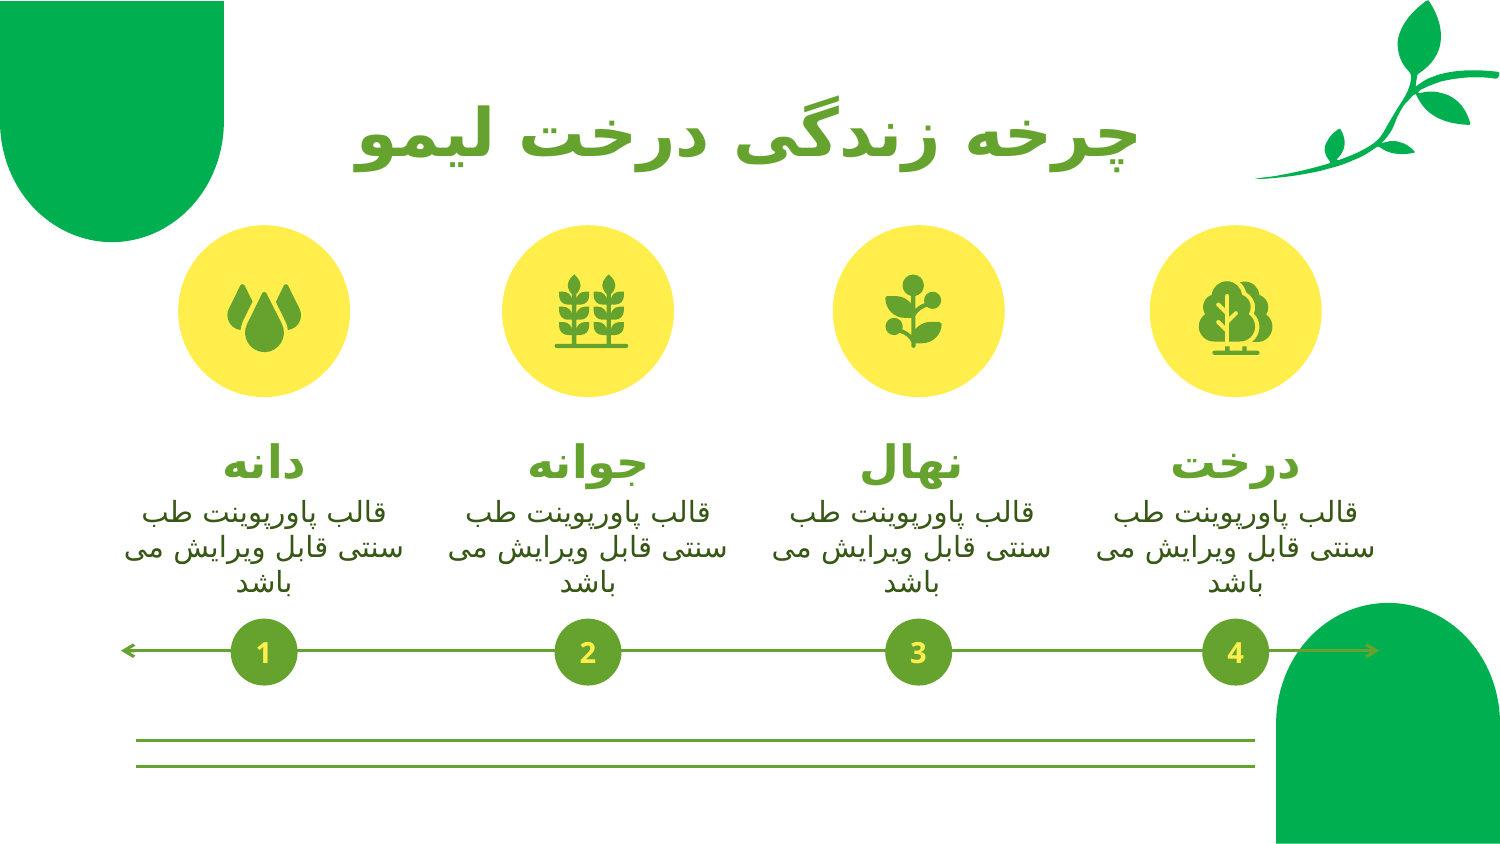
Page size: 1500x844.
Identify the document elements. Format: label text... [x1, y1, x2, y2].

text_box [178, 225, 351, 398]
text_box قالب پاورپوینت طب سنتی قابل ویرایش می باشد [102, 506, 426, 586]
text_box [832, 225, 1005, 398]
text_box قالب پاورپوینت طب سنتی قابل ویرایش می باشد [1073, 506, 1398, 586]
text_box قالب پاورپوینت طب سنتی قابل ویرایش می باشد [426, 506, 750, 586]
text_box 1 [230, 651, 298, 686]
text_box [1254, 0, 1500, 179]
text_box [1149, 225, 1322, 398]
text_box جوانه [426, 424, 750, 496]
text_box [224, 284, 305, 353]
text_box درخت [1073, 424, 1398, 496]
text_box 3 [885, 618, 953, 650]
text_box [885, 274, 942, 348]
text_box 4 [1202, 618, 1270, 650]
text_box قالب پاورپوینت طب سنتی قابل ویرایش می باشد [750, 506, 1073, 586]
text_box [1198, 281, 1273, 355]
text_box 2 [554, 618, 622, 650]
title چرخه زندگی درخت لیمو [118, 74, 1382, 169]
text_box [554, 274, 629, 349]
text_box 3 [885, 651, 953, 686]
text_box 1 [230, 618, 298, 650]
text_box [502, 225, 674, 398]
text_box 2 [554, 651, 622, 686]
text_box 4 [1202, 651, 1270, 686]
text_box نهال [750, 424, 1073, 496]
text_box دانه [102, 424, 426, 496]
